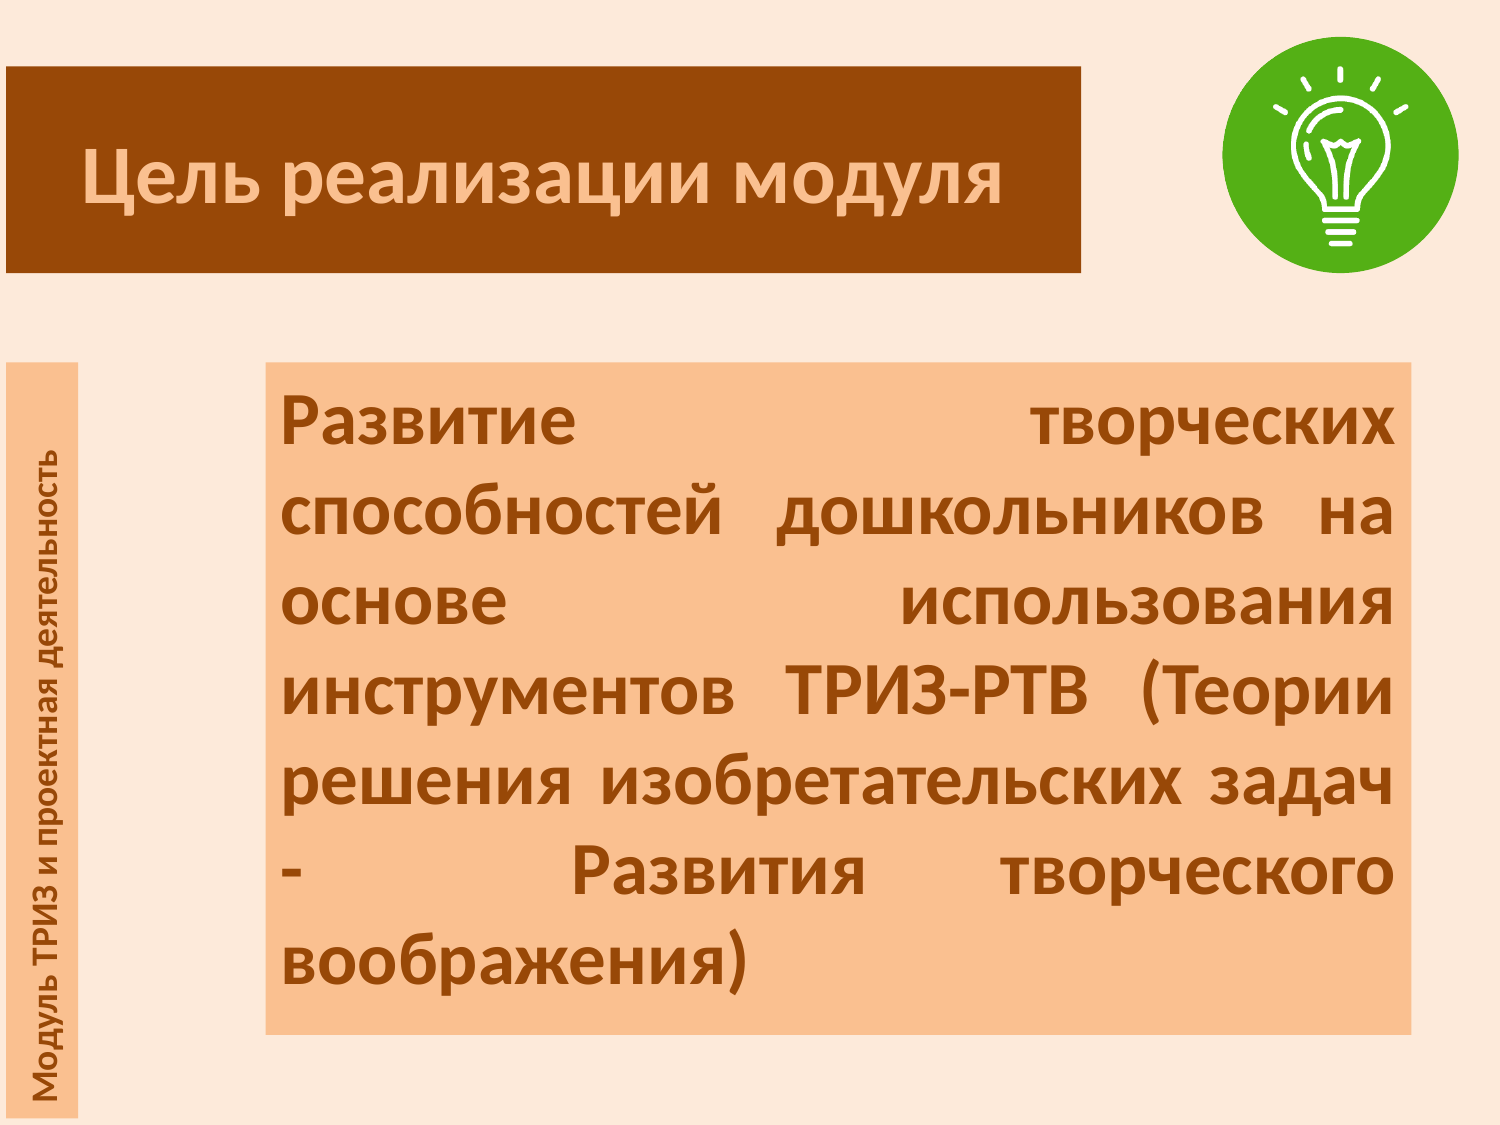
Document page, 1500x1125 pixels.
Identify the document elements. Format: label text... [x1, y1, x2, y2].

subtitle Развитие творческих способностей дошкольников на основе использования инструментов ТРИЗ-РТВ (Теории решения изобретательских задач - Развития творческого воображения) [265, 362, 1412, 1035]
title Цель реализации модуля [4, 64, 1083, 275]
picture [1222, 36, 1459, 274]
text_box Модуль ТРИЗ и проектная деятельность [4, 360, 80, 1120]
